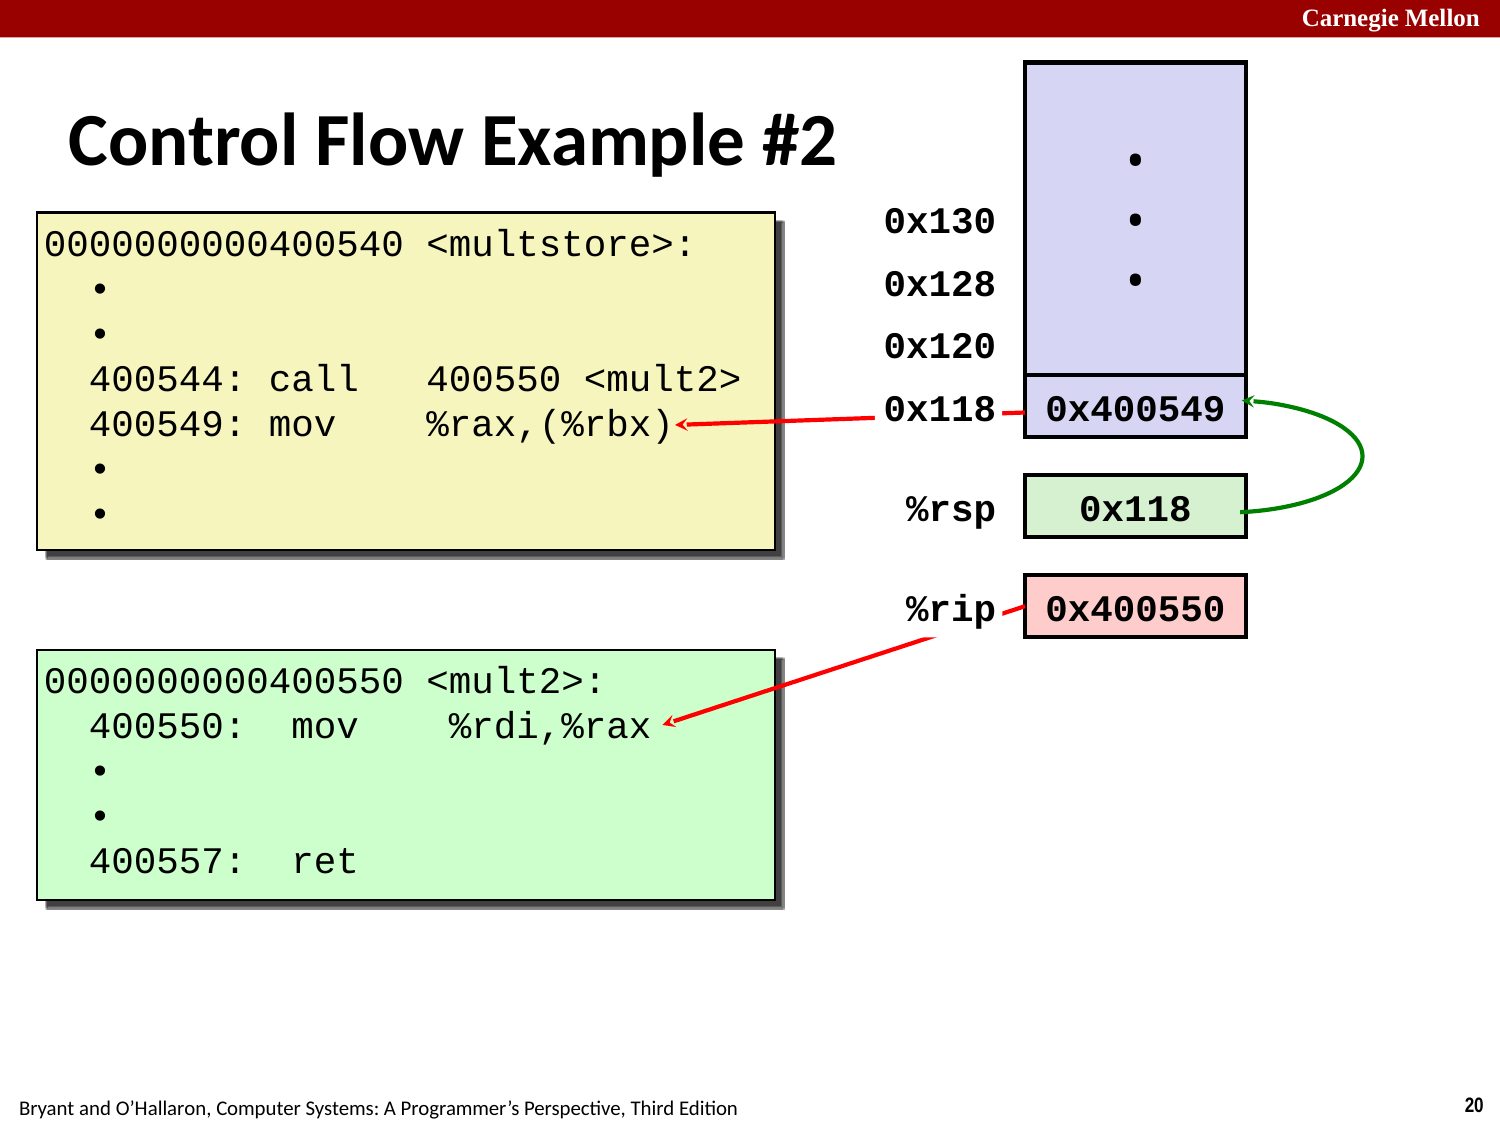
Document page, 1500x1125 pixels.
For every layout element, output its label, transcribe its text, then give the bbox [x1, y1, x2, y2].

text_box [874, 187, 1003, 638]
text_box 0000000000400540 <multstore>: • • 400544: call 400550 <mult2> 400549: mov %rax,(%rbx) • • [37, 212, 775, 550]
text_box 0000000000400550 <mult2>: 400550: mov %rdi,%rax • • 400557: ret [37, 650, 775, 900]
text_box [1225, 395, 1363, 513]
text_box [1007, 412, 1026, 426]
text_box 0x118 [1025, 474, 1246, 538]
text_box 0x400549 [1025, 375, 1246, 438]
text_box 0x400550 [1025, 574, 1246, 638]
title Control Flow Example #2 [62, 41, 1438, 230]
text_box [674, 412, 869, 426]
text_box • • • [1025, 62, 1246, 375]
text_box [662, 605, 1026, 726]
